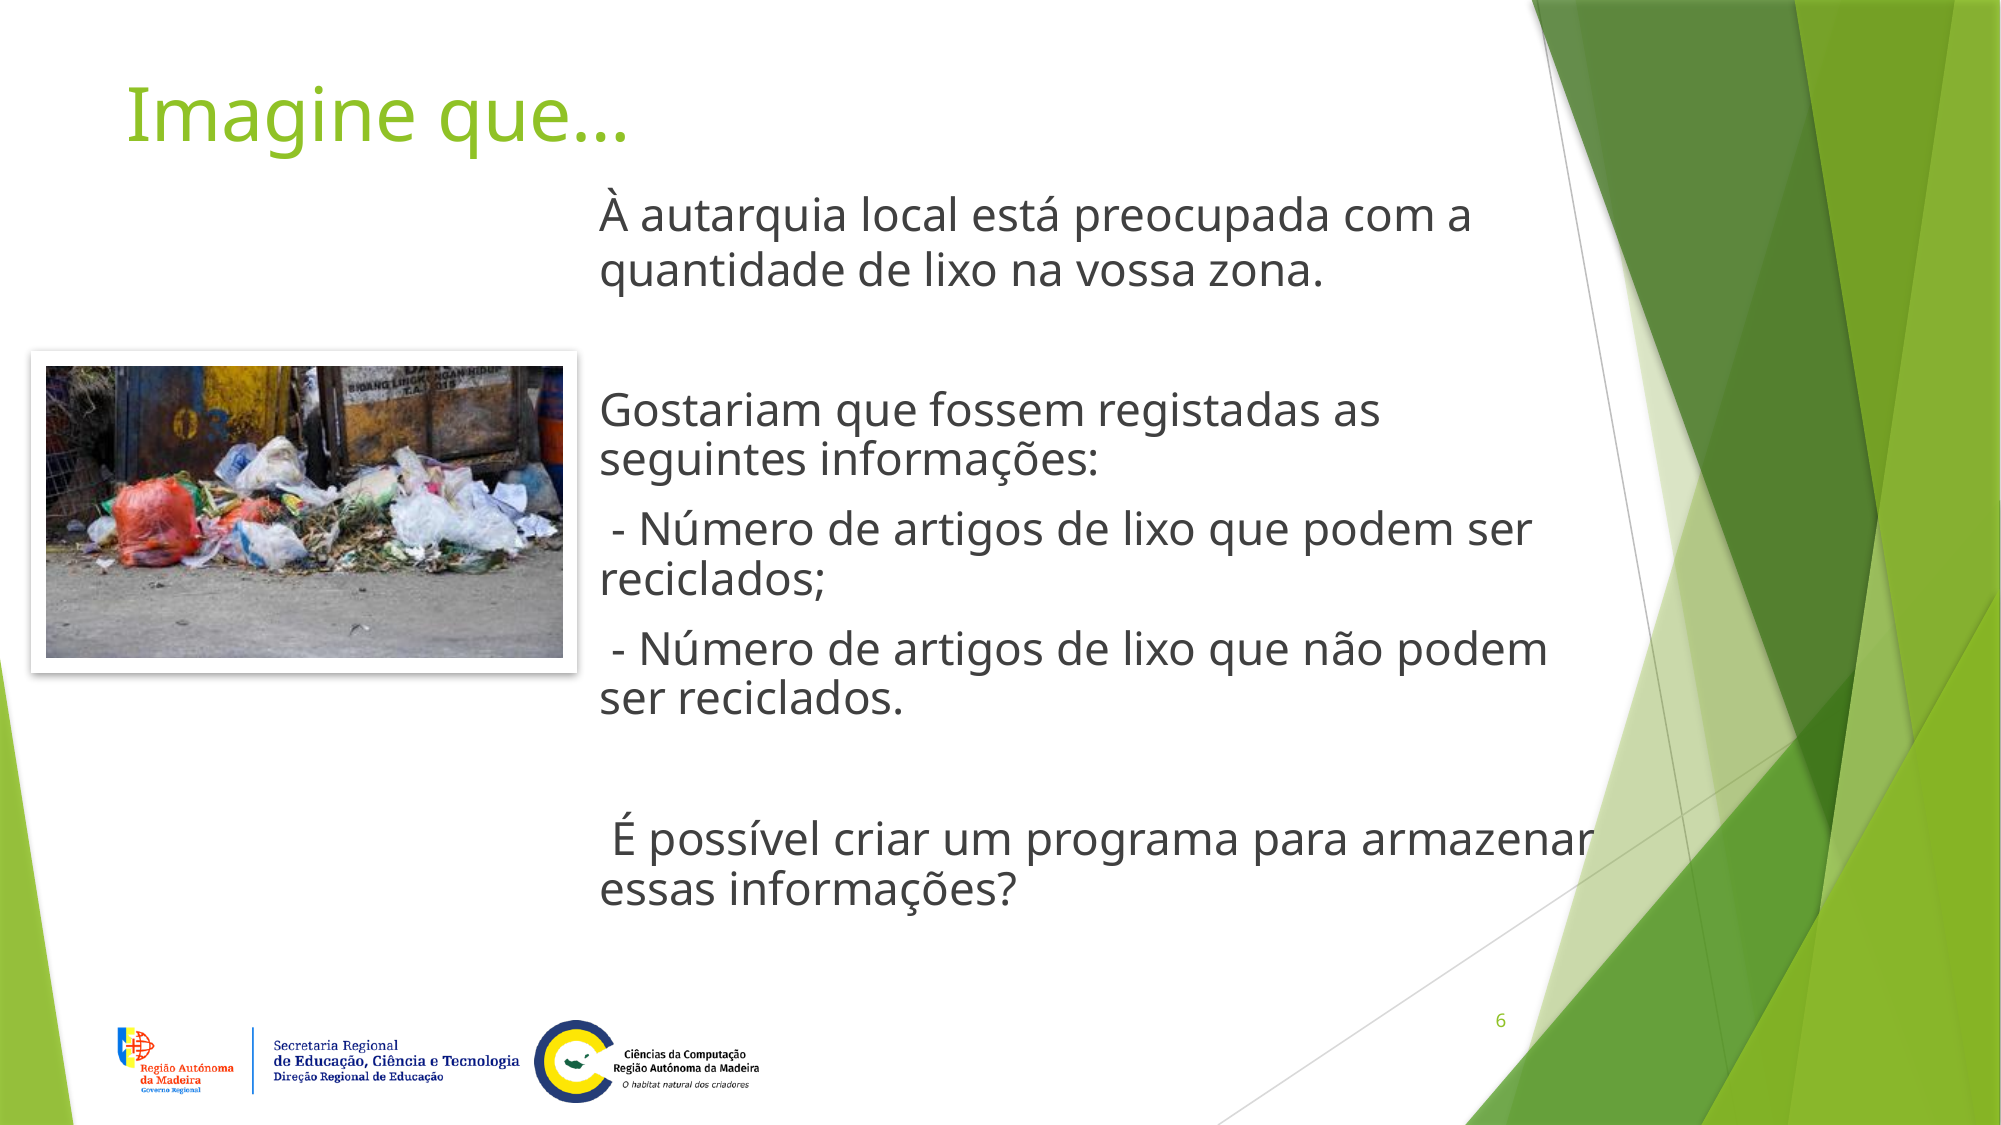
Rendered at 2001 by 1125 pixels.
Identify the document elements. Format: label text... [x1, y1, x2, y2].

title Imagine que… [111, 69, 1522, 287]
slide_number 6 [1409, 991, 1522, 1051]
picture [45, 364, 564, 659]
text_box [110, 1020, 759, 1103]
list À autarquia local está preocupada com a quantidade de lixo na vossa zona. Gostariam que fossem registadas as seguintes informações: - Número de artigos de lixo que podem ser reciclados; - Número de artigos de lixo que não podem ser reciclados. É possível criar um programa para armazenar essas informações? [584, 177, 1617, 931]
